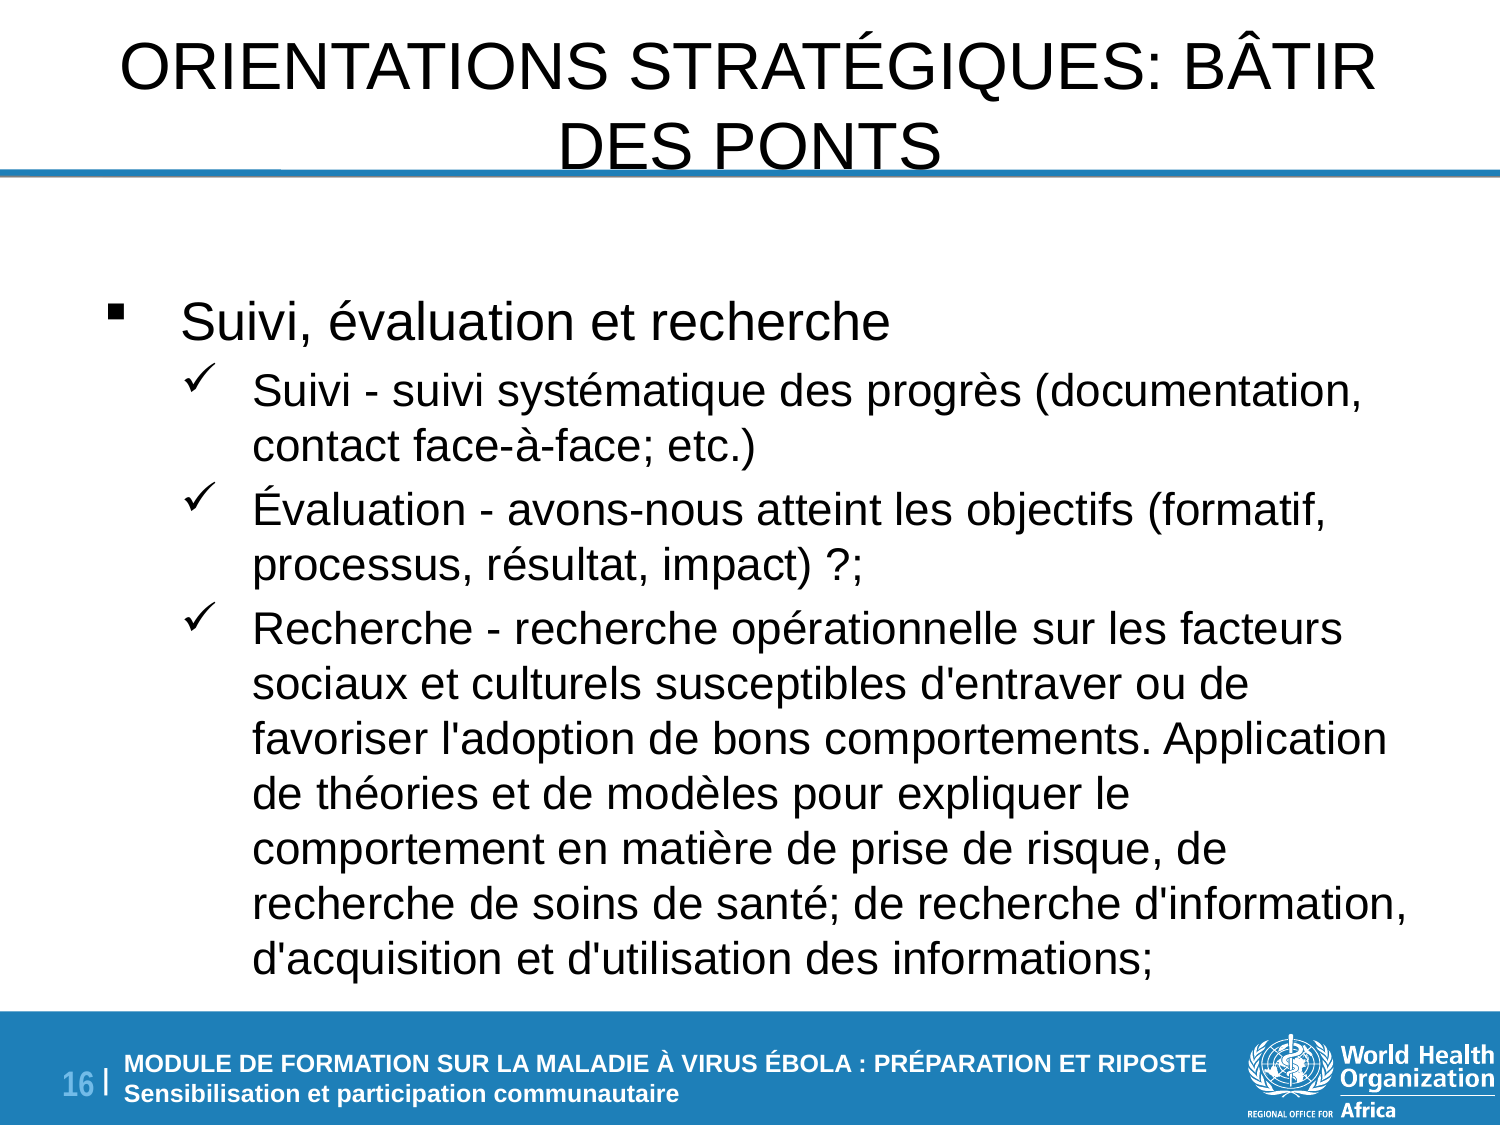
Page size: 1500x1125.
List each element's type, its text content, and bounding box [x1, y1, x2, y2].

title ORIENTATIONS STRATÉGIQUES: BÂTIR DES PONTS [75, 45, 1425, 161]
list Suivi, évaluation et recherche Suivi - suivi systématique des progrès (documentation, contact face-à-face; etc.) Évaluation - avons-nous atteint les objectifs (formatif, processus, résultat, impact) ?; Recherche - recherche opérationnelle sur les facteurs sociaux et culturels susceptibles d'entraver ou de favoriser l'adoption de bons comportements. Application de théories et de modèles pour expliquer le comportement en matière de prise de risque, de recherche de soins de santé; de recherche d'information, d'acquisition et d'utilisation des informations; [88, 278, 1439, 929]
